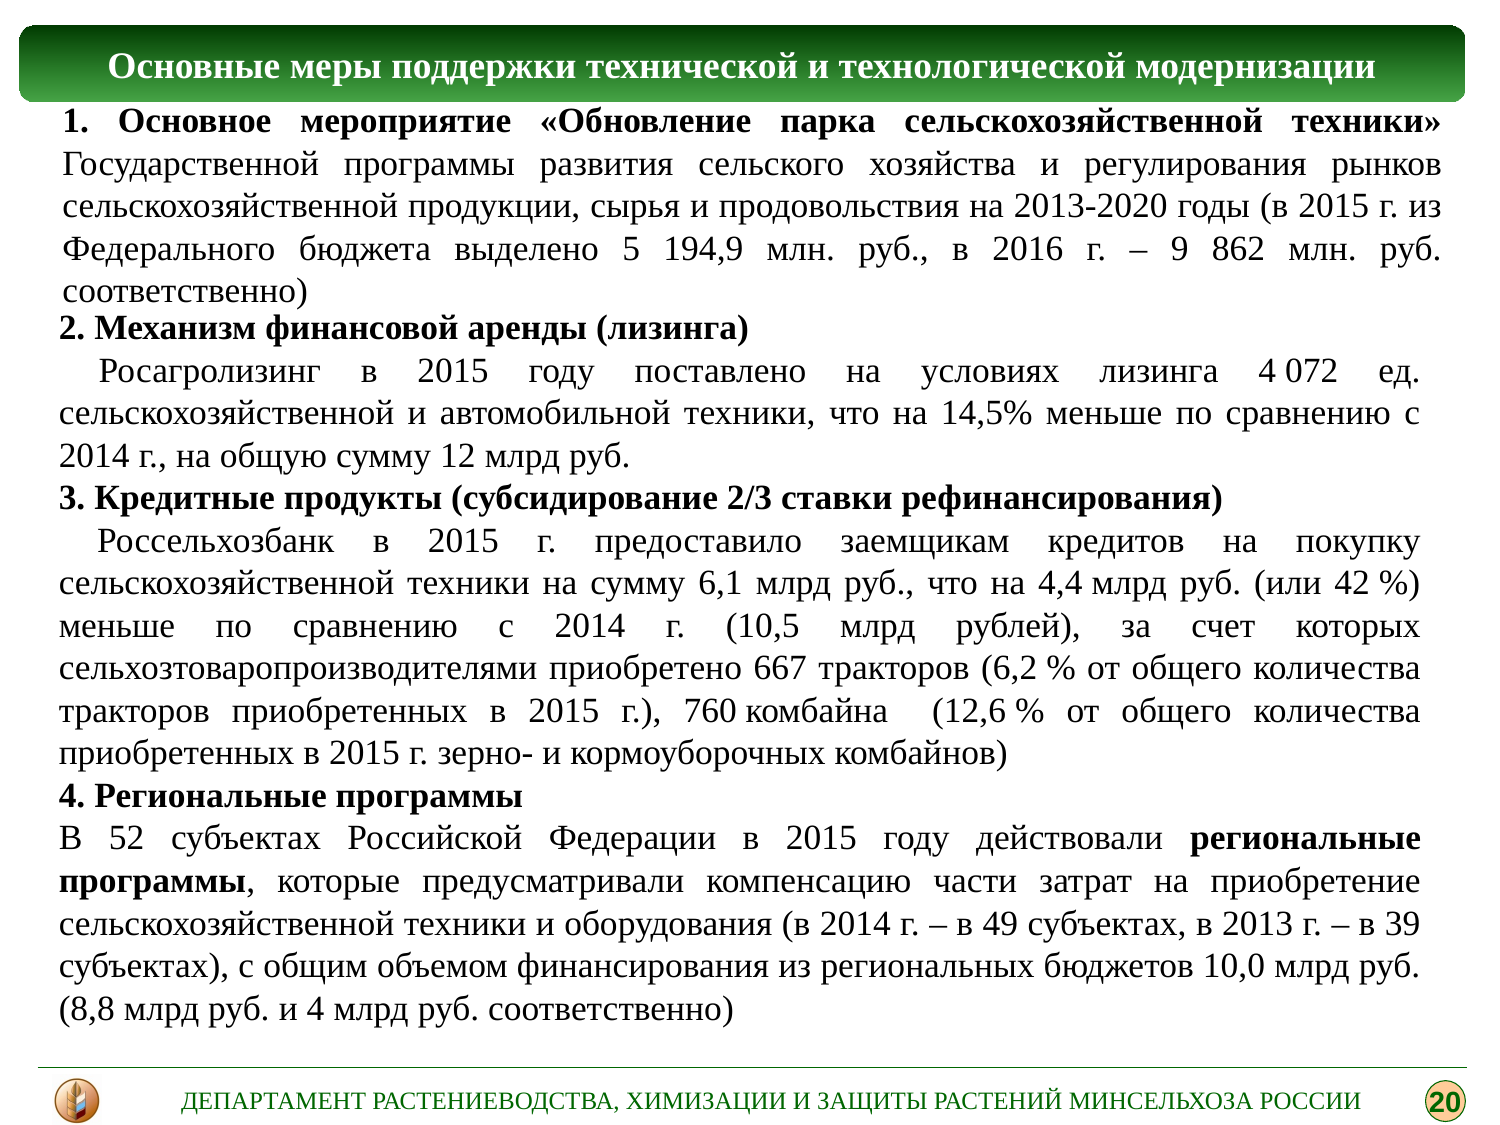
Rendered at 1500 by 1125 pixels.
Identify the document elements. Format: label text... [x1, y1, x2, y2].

text_box 2. Механизм финансовой аренды (лизинга) Росагролизинг в 2015 году поставлено на условиях лизинга 4 072 ед. сельскохозяйственной и автомобильной техники, что на 14,5% меньше по сравнению с 2014 г., на общую сумму 12 млрд руб. 3. Кредитные продукты (субсидирование 2/3 ставки рефинансирования) Россельхозбанк в 2015 г. предоставило заемщикам кредитов на покупку сельскохозяйственной техники на сумму 6,1 млрд руб., что на 4,4 млрд руб. (или 42 %) меньше по сравнению с 2014 г. (10,5 млрд рублей), за счет которых сельхозтоваропроизводителями приобретено 667 тракторов (6,2 % от общего количества тракторов приобретенных в 2015 г.), 760 комбайна (12,6 % от общего количества приобретенных в 2015 г. зерно- и кормоуборочных комбайнов) 4. Региональные программы В 52 субъектах Российской Федерации в 2015 году действовали региональные программы, которые предусматривали компенсацию части затрат на приобретение сельскохозяйственной техники и оборудования (в 2014 г. – в 49 субъектах, в 2013 г. – в 39 субъектах), с общим объемом финансирования из региональных бюджетов 10,0 млрд руб. (8,8 млрд руб. и 4 млрд руб. соответственно) [43, 296, 1436, 1035]
text_box 1. Основное мероприятие «Обновление парка сельскохозяйственной техники» Государственной программы развития сельского хозяйства и регулирования рынков сельскохозяйственной продукции, сырья и продовольствия на 2013-2020 годы (в 2015 г. из Федерального бюджета выделено 5 194,9 млн. руб., в 2016 г. – 9 862 млн. руб. соответственно) [47, 90, 1457, 318]
text_box 20 [1405, 1088, 1485, 1113]
text_box [1429, 1113, 1462, 1122]
picture [52, 1074, 102, 1125]
text_box [1430, 1080, 1461, 1088]
text_box Основные меры поддержки технической и технологической модернизации [19, 25, 1465, 102]
text_box ДЕПАРТАМЕНТ РАСТЕНИЕВОДСТВА, ХИМИЗАЦИИ И ЗАЩИТЫ РАСТЕНИЙ МИНСЕЛЬХОЗА РОССИИ [166, 1077, 1378, 1122]
